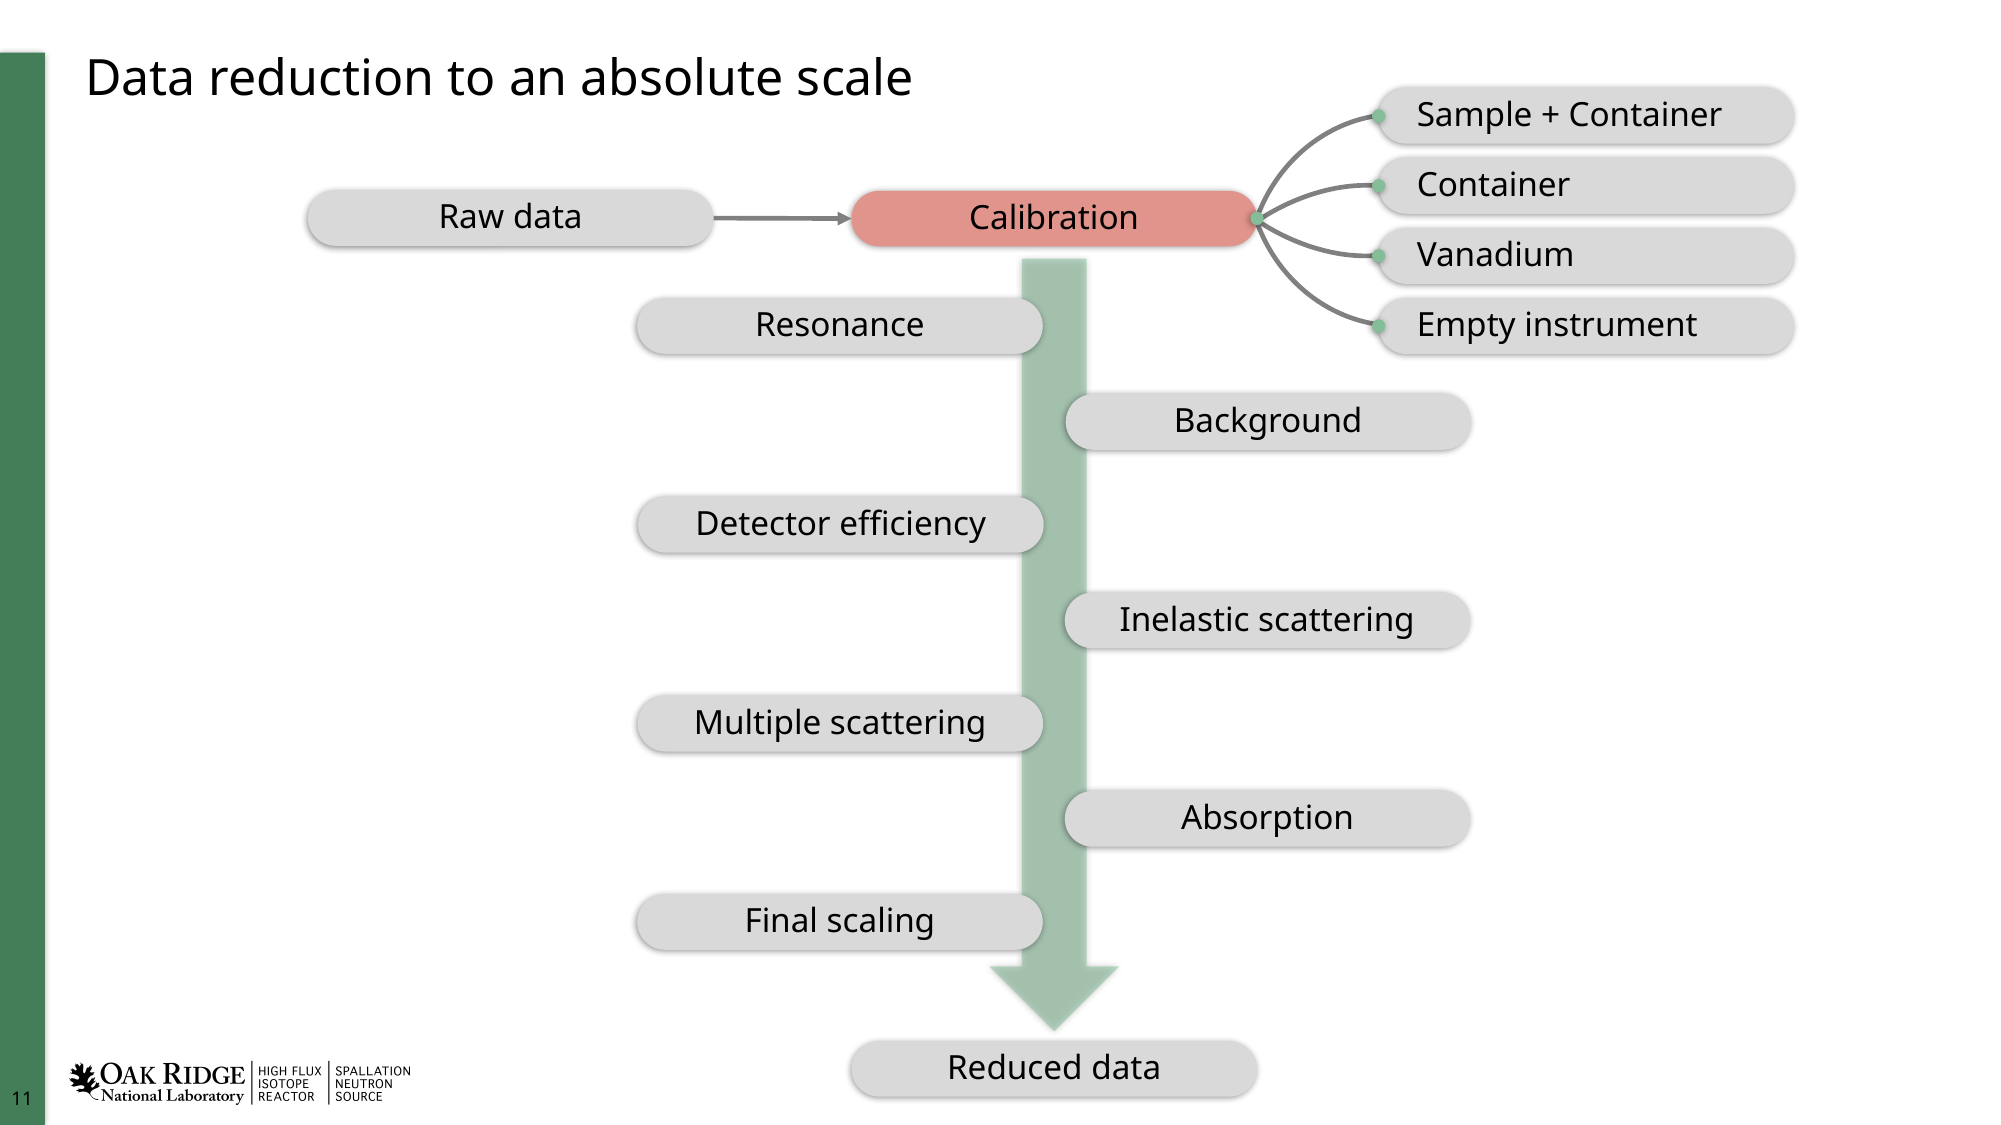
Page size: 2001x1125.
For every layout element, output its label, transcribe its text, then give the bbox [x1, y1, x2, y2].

picture [66, 1058, 413, 1108]
text_box [1371, 179, 1378, 193]
text_box [1371, 249, 1378, 263]
text_box Resonance [637, 298, 1043, 354]
text_box Multiple scattering [637, 695, 1044, 752]
text_box Reduced data [851, 1041, 1258, 1097]
text_box Background [1065, 394, 1472, 450]
text_box [989, 258, 1120, 1032]
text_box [1378, 87, 1794, 355]
text_box Absorption [1064, 790, 1471, 847]
text_box Inelastic scattering [1064, 592, 1471, 649]
text_box [1325, 261, 1378, 324]
title Data reduction to an absolute scale [70, 44, 1945, 115]
text_box [1266, 221, 1367, 312]
text_box Calibration [851, 190, 1255, 247]
text_box [1312, 129, 1324, 141]
text_box [1260, 228, 1311, 298]
text_box [1260, 117, 1378, 257]
text_box [1371, 109, 1378, 123]
text_box Detector efficiency [638, 496, 1044, 553]
text_box Raw data [307, 190, 714, 246]
text_box [1250, 211, 1264, 226]
text_box [1371, 319, 1378, 333]
text_box Final scaling [637, 894, 1043, 950]
